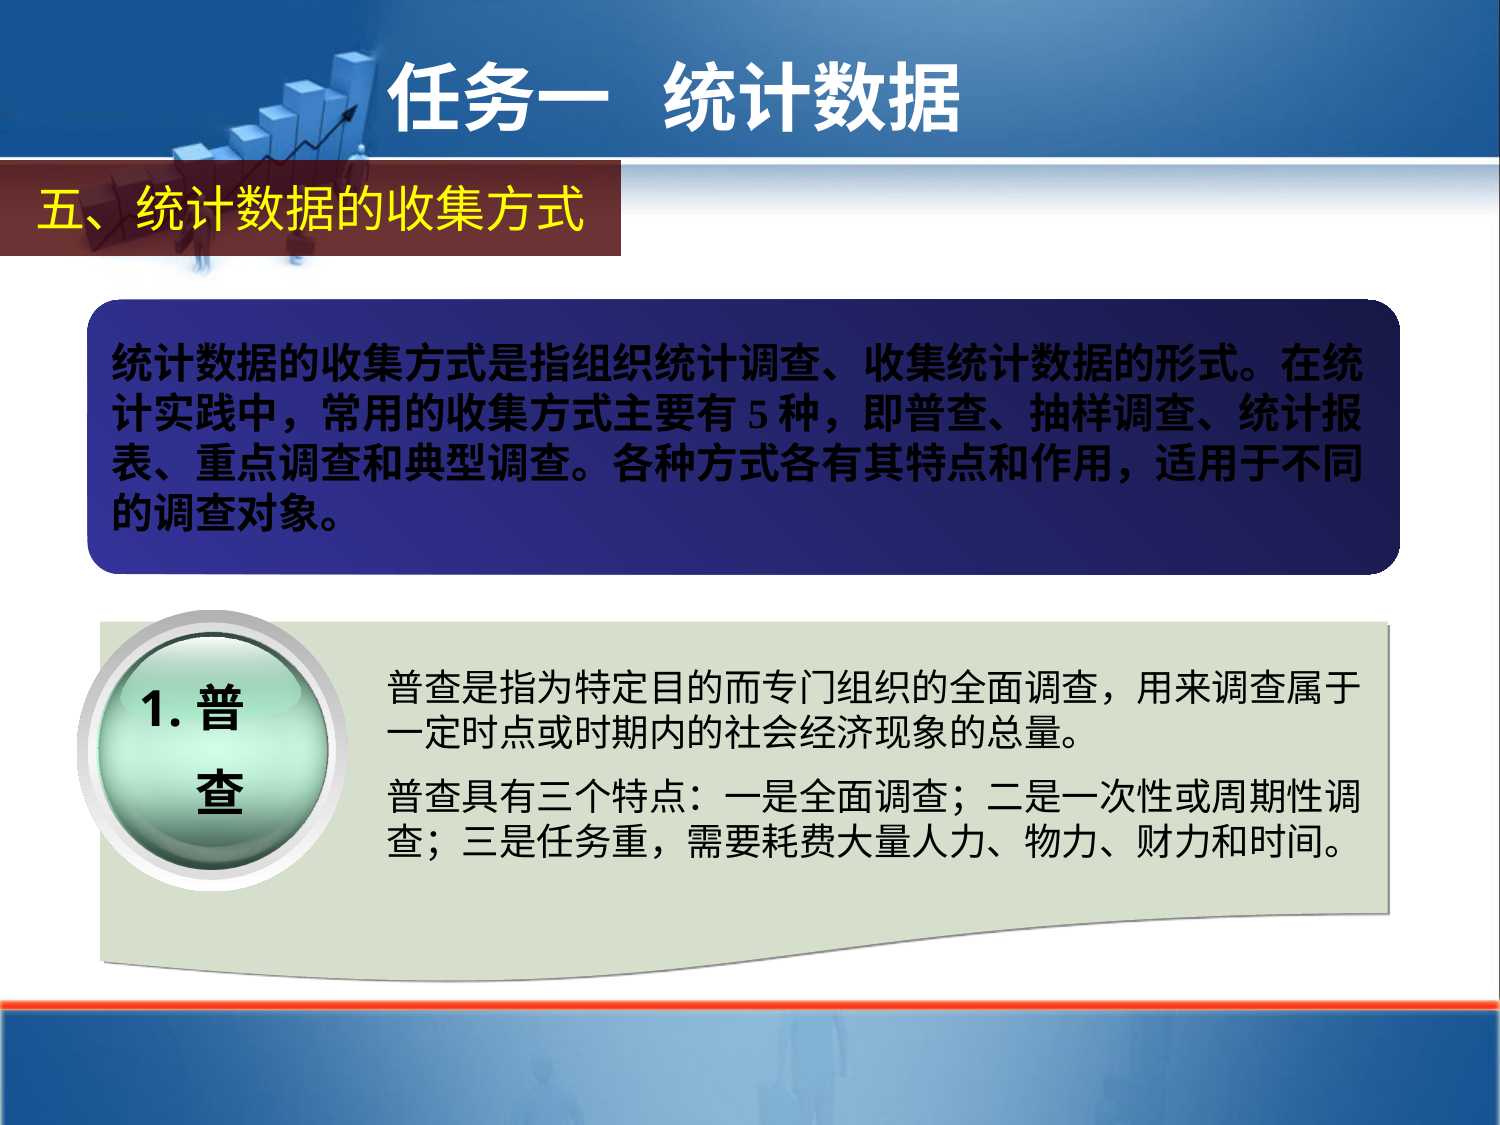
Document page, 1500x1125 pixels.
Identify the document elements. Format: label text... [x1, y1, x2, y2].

text_box 统计数据的收集方式是指组织统计调查、收集统计数据的形式。在统 计实践中，常用的收集方式主要有5种，即普查、抽样调查、统计报 表、重点调查和典型调查。各种方式各有其特点和作用，适用于不同 的调查对象。 [87, 299, 1400, 575]
text_box 普查是指为特定目的而专门组织的全面调查，用来调查属于一定时点或时期内的社会经济现象的总量。 普查具有三个特点：一是全面调查；二是一次性或周期性调查；三是任务重，需要耗费大量人力、物力、财力和时间。 [372, 656, 1388, 871]
text_box 五、统计数据的收集方式 [0, 160, 620, 256]
text_box [100, 621, 1388, 981]
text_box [76, 609, 348, 892]
text_box 任务一 统计数据 [372, 42, 1500, 148]
picture [0, 0, 1500, 1125]
